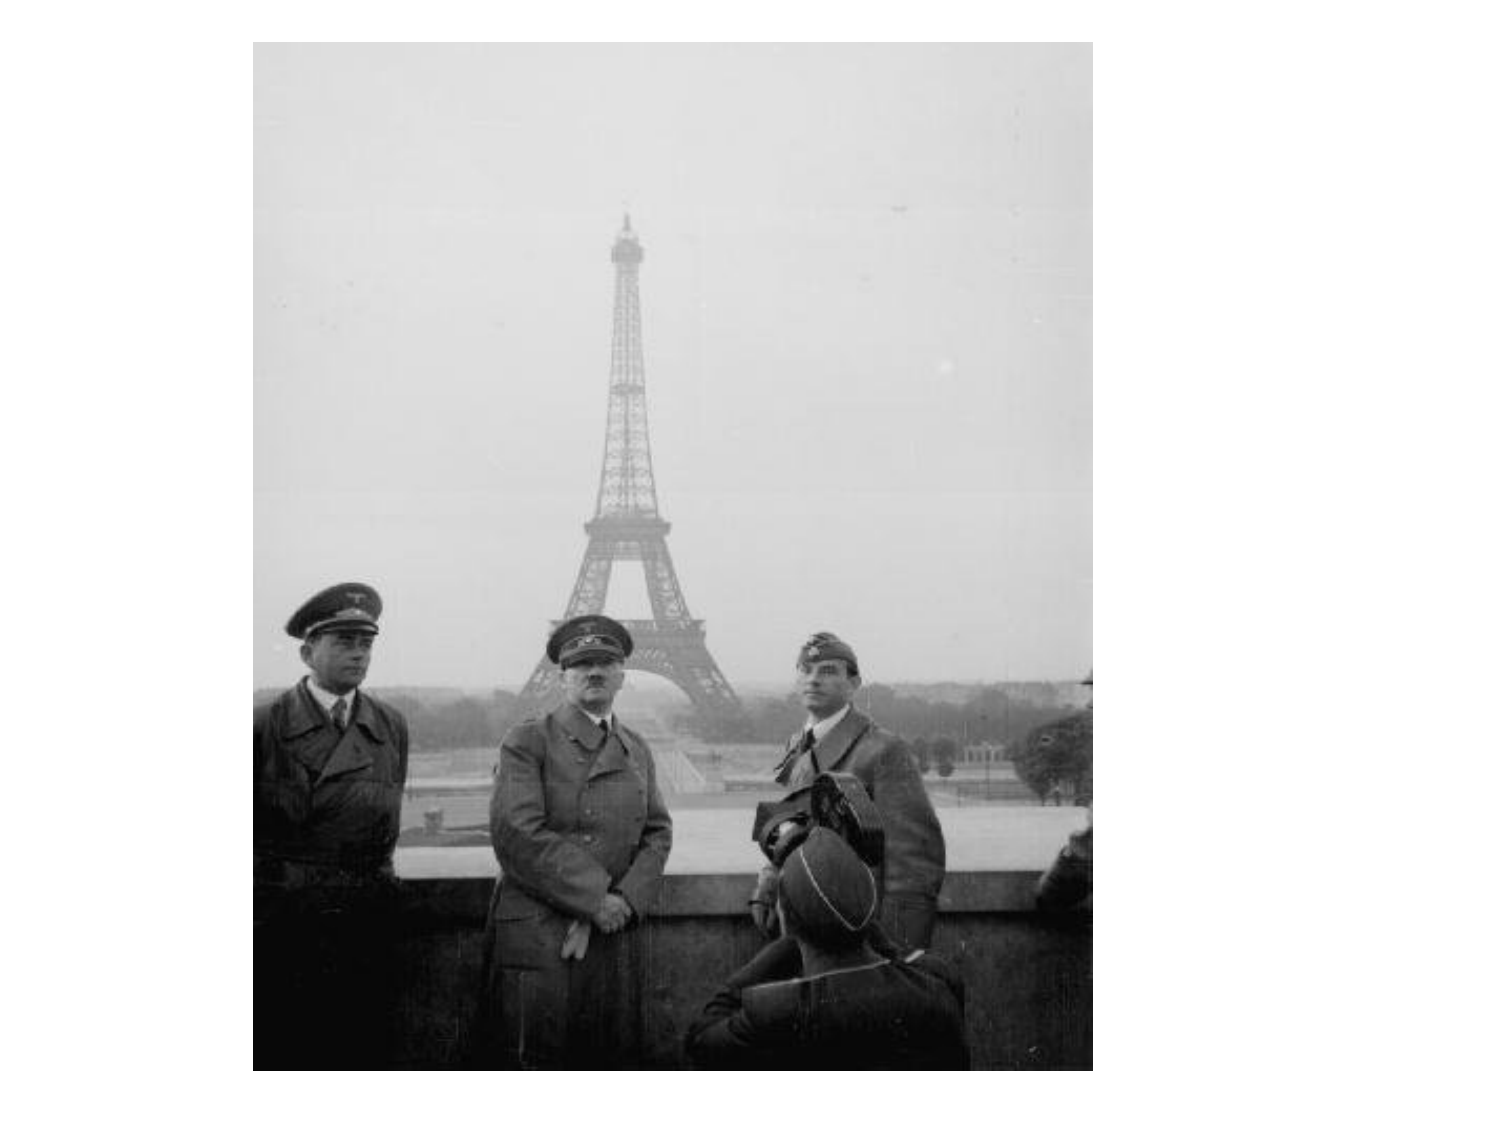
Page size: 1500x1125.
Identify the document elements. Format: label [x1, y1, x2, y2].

picture [253, 42, 1093, 1071]
